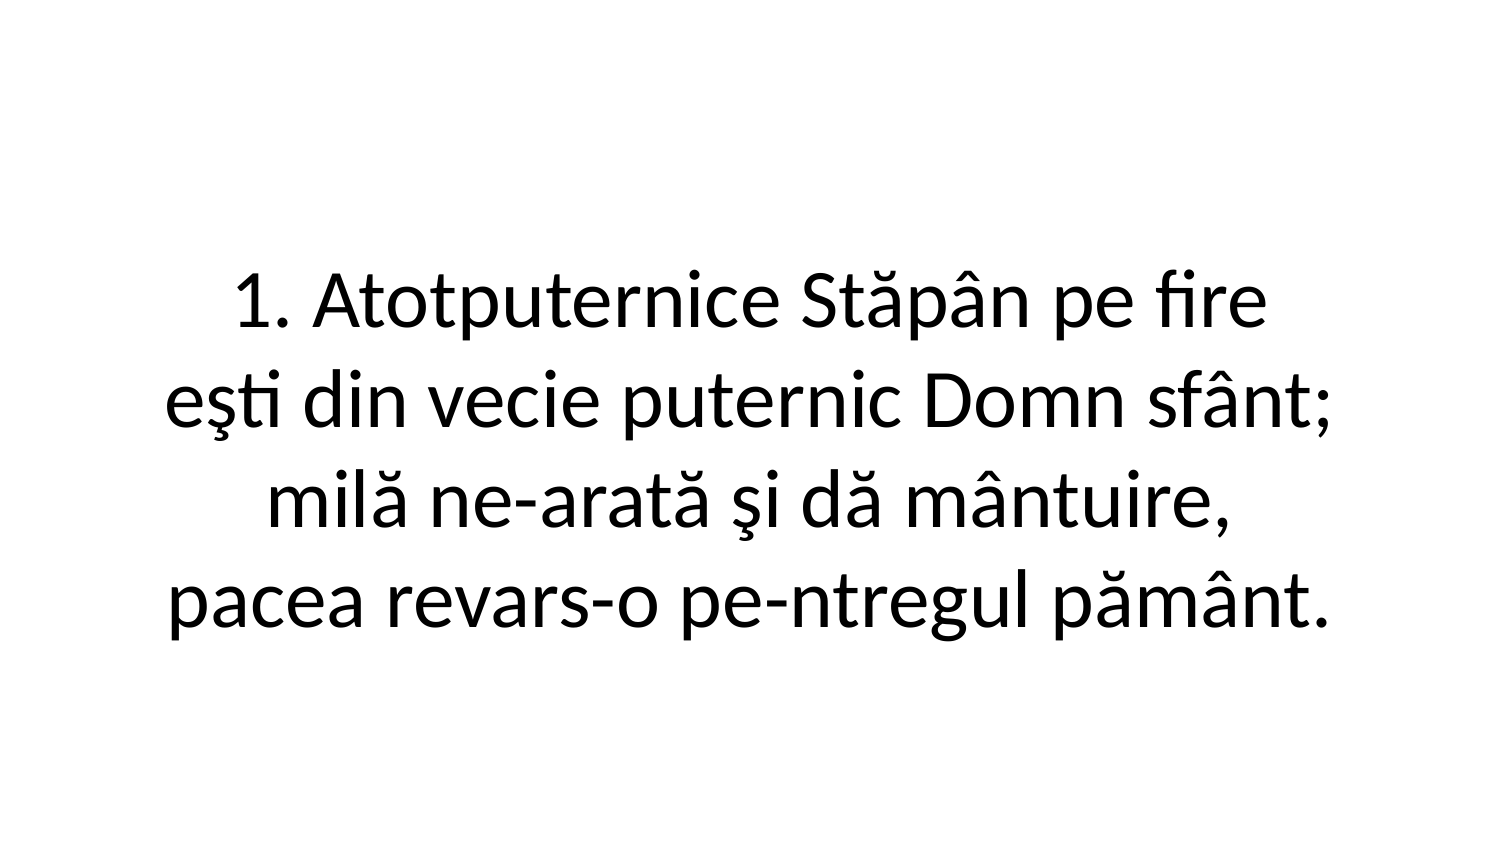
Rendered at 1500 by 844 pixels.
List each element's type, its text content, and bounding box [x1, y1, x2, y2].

text_box 1. Atotputernice Stăpân pe fire eşti din vecie puternic Domn sfânt; milă ne-arată şi dă mântuire, pacea revars-o pe-ntregul pământ. [149, 192, 1351, 652]
